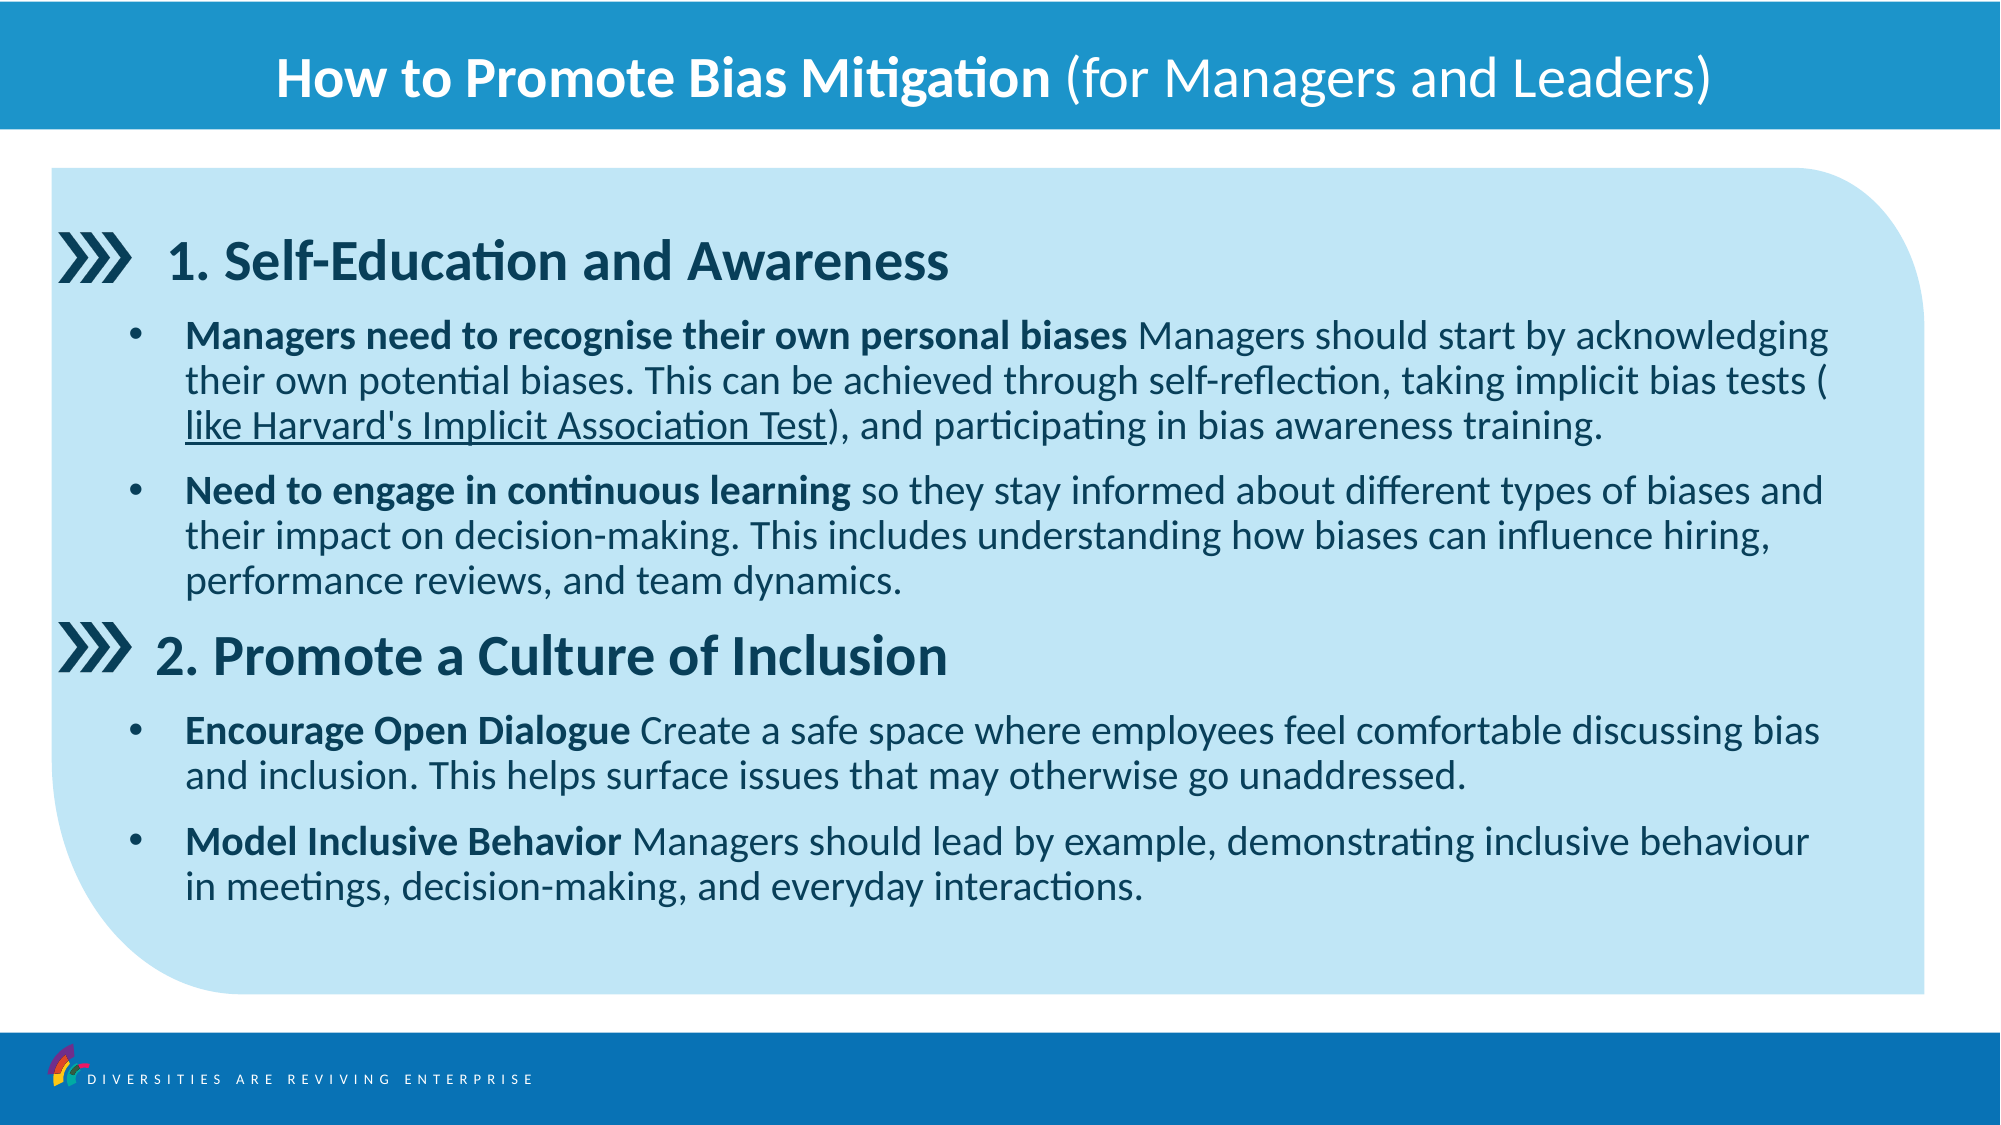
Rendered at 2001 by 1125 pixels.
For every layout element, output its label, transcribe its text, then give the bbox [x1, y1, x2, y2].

picture [51, 604, 138, 690]
text_box How to Promote Bias Mitigation (for Managers and Leaders) [114, 25, 1877, 122]
text_box [0, 130, 2000, 1034]
text_box [51, 167, 1925, 995]
text_box 1. Self-Education and Awareness Managers need to recognise their own personal biases Managers should start by acknowledging their own potential biases. This can be achieved through self-reflection, taking implicit bias tests (like Harvard's Implicit Association Test), and participating in bias awareness training. Need to engage in continuous learning so they stay informed about different types of biases and their impact on decision-making. This includes understanding how biases can influence hiring, performance reviews, and team dynamics. 2. Promote a Culture of Inclusion Encourage Open Dialogue Create a safe space where employees feel comfortable discussing bias and inclusion. This helps surface issues that may otherwise go unaddressed. Model Inclusive Behavior Managers should lead by example, demonstrating inclusive behaviour in meetings, decision-making, and everyday interactions. [114, 469, 1847, 728]
picture [51, 214, 138, 301]
text_box [0, 1, 2000, 130]
